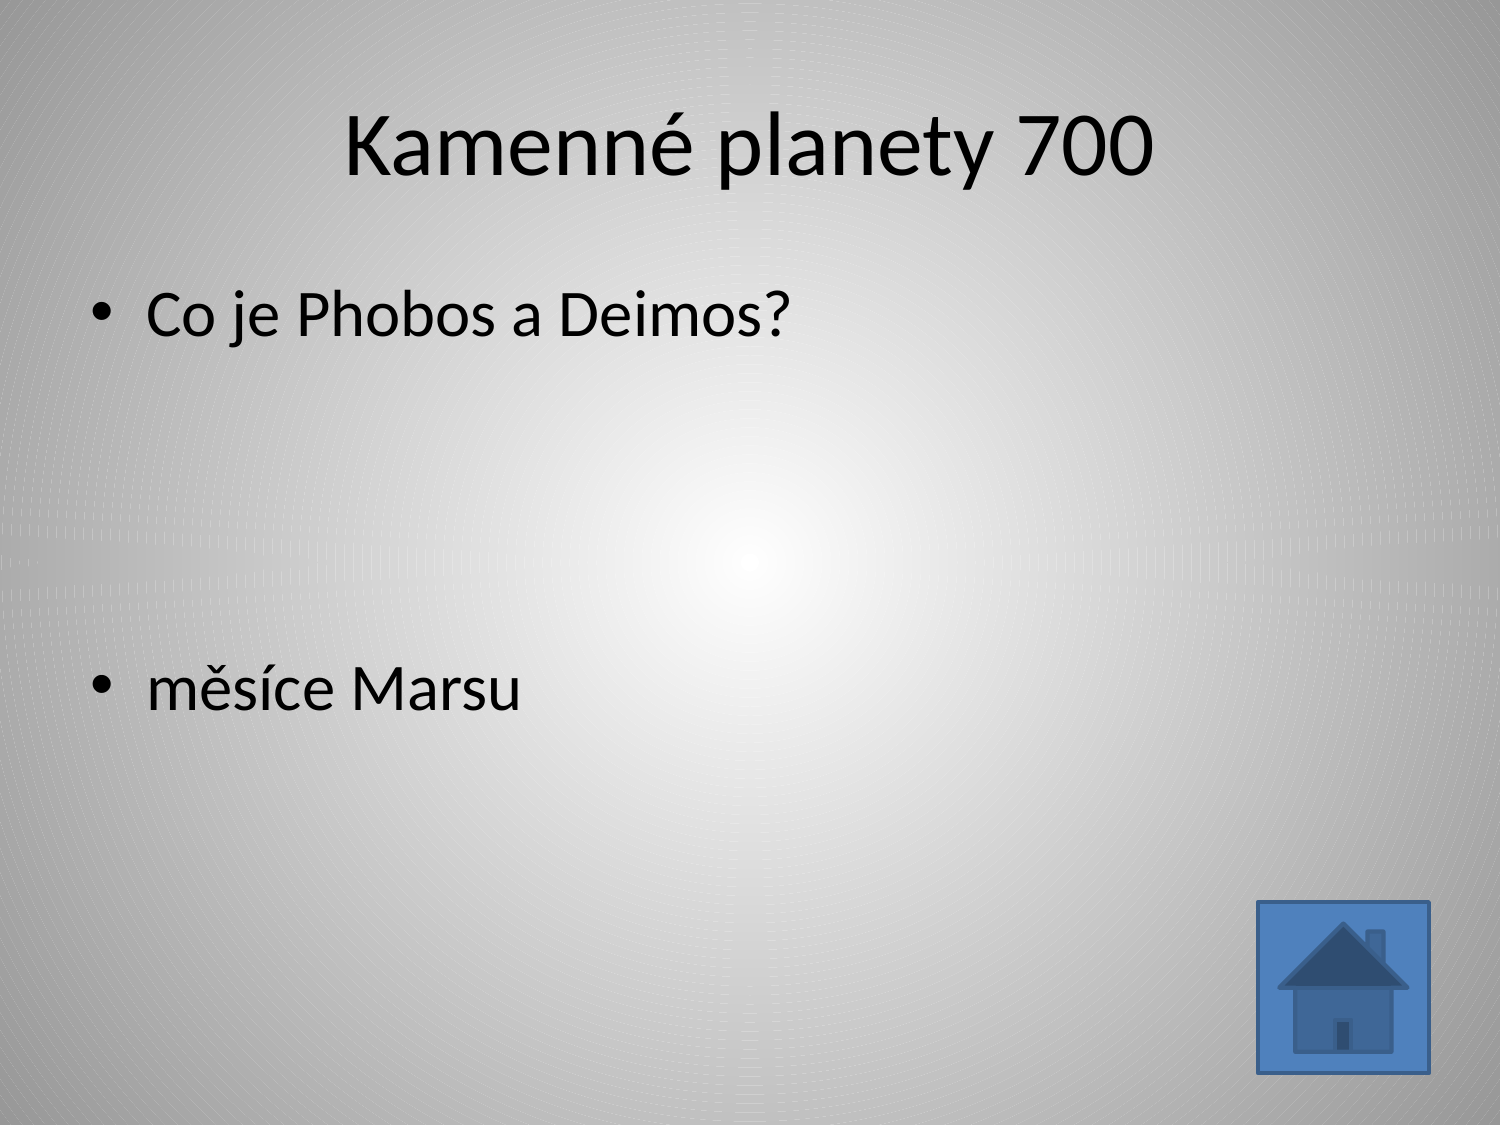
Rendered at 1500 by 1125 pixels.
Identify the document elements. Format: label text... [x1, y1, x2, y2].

list Co je Phobos a Deimos? měsíce Marsu [75, 262, 1425, 1005]
title Kamenné planety 700 [75, 45, 1425, 233]
text_box [1256, 900, 1431, 1075]
